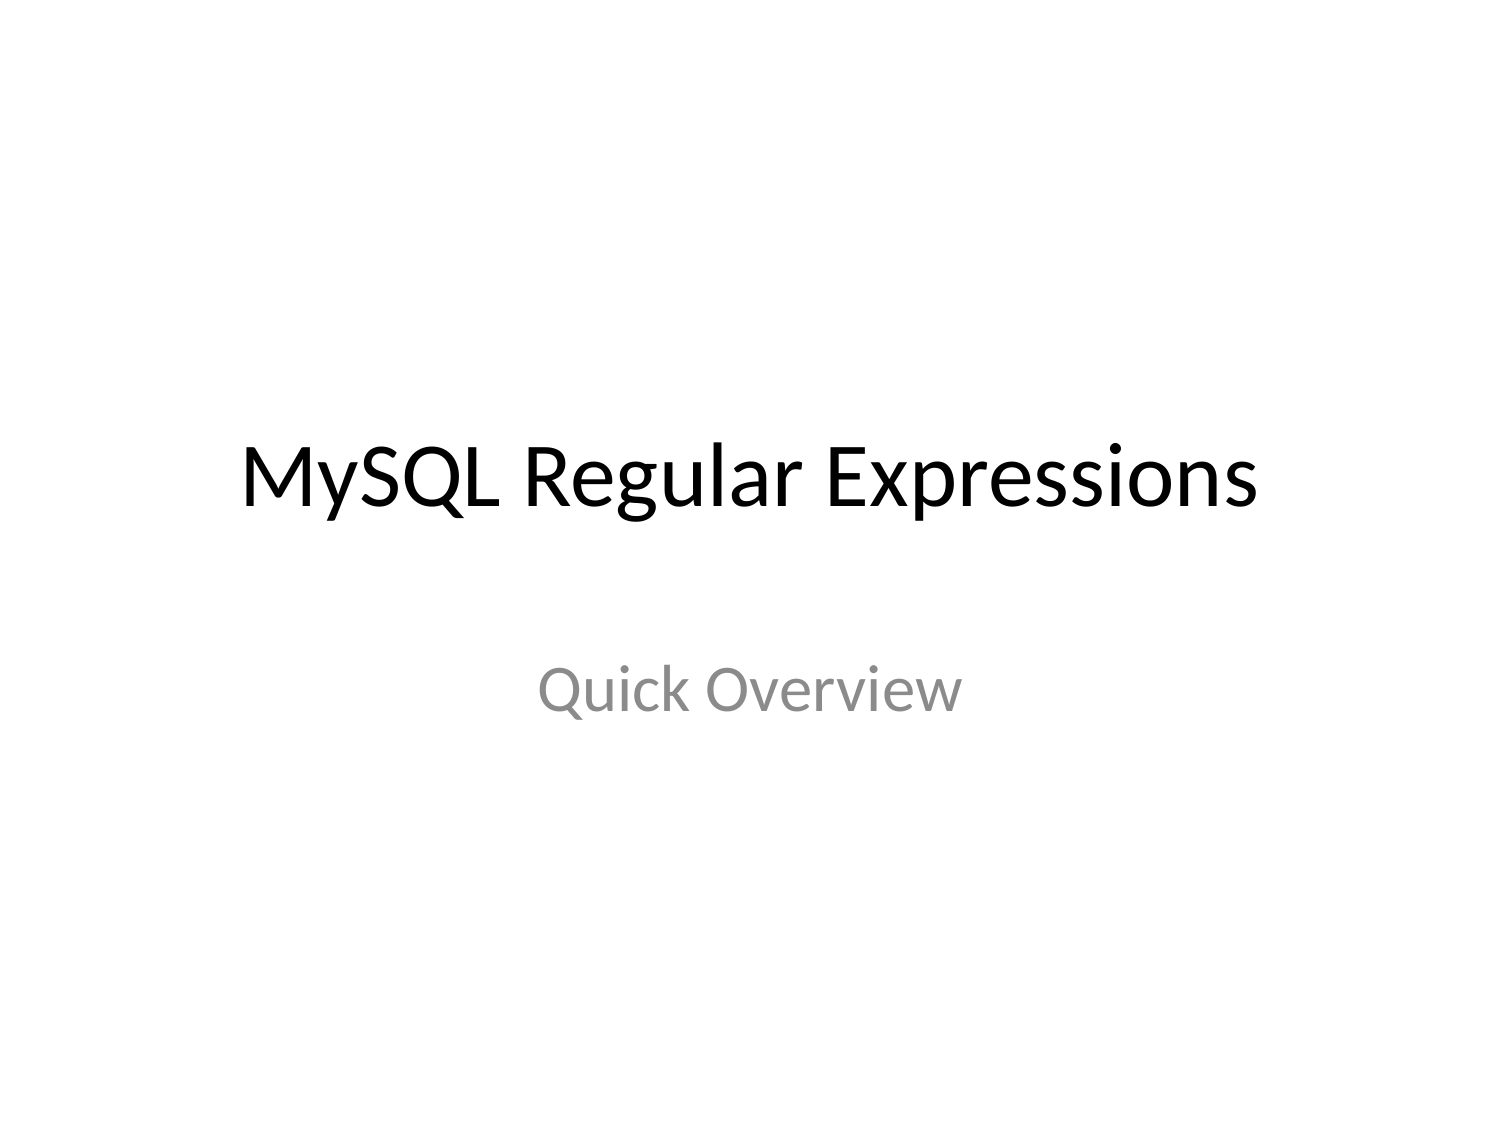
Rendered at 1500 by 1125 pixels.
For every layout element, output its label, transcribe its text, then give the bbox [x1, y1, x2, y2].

subtitle Quick Overview [225, 637, 1275, 925]
title MySQL Regular Expressions [112, 349, 1388, 591]
